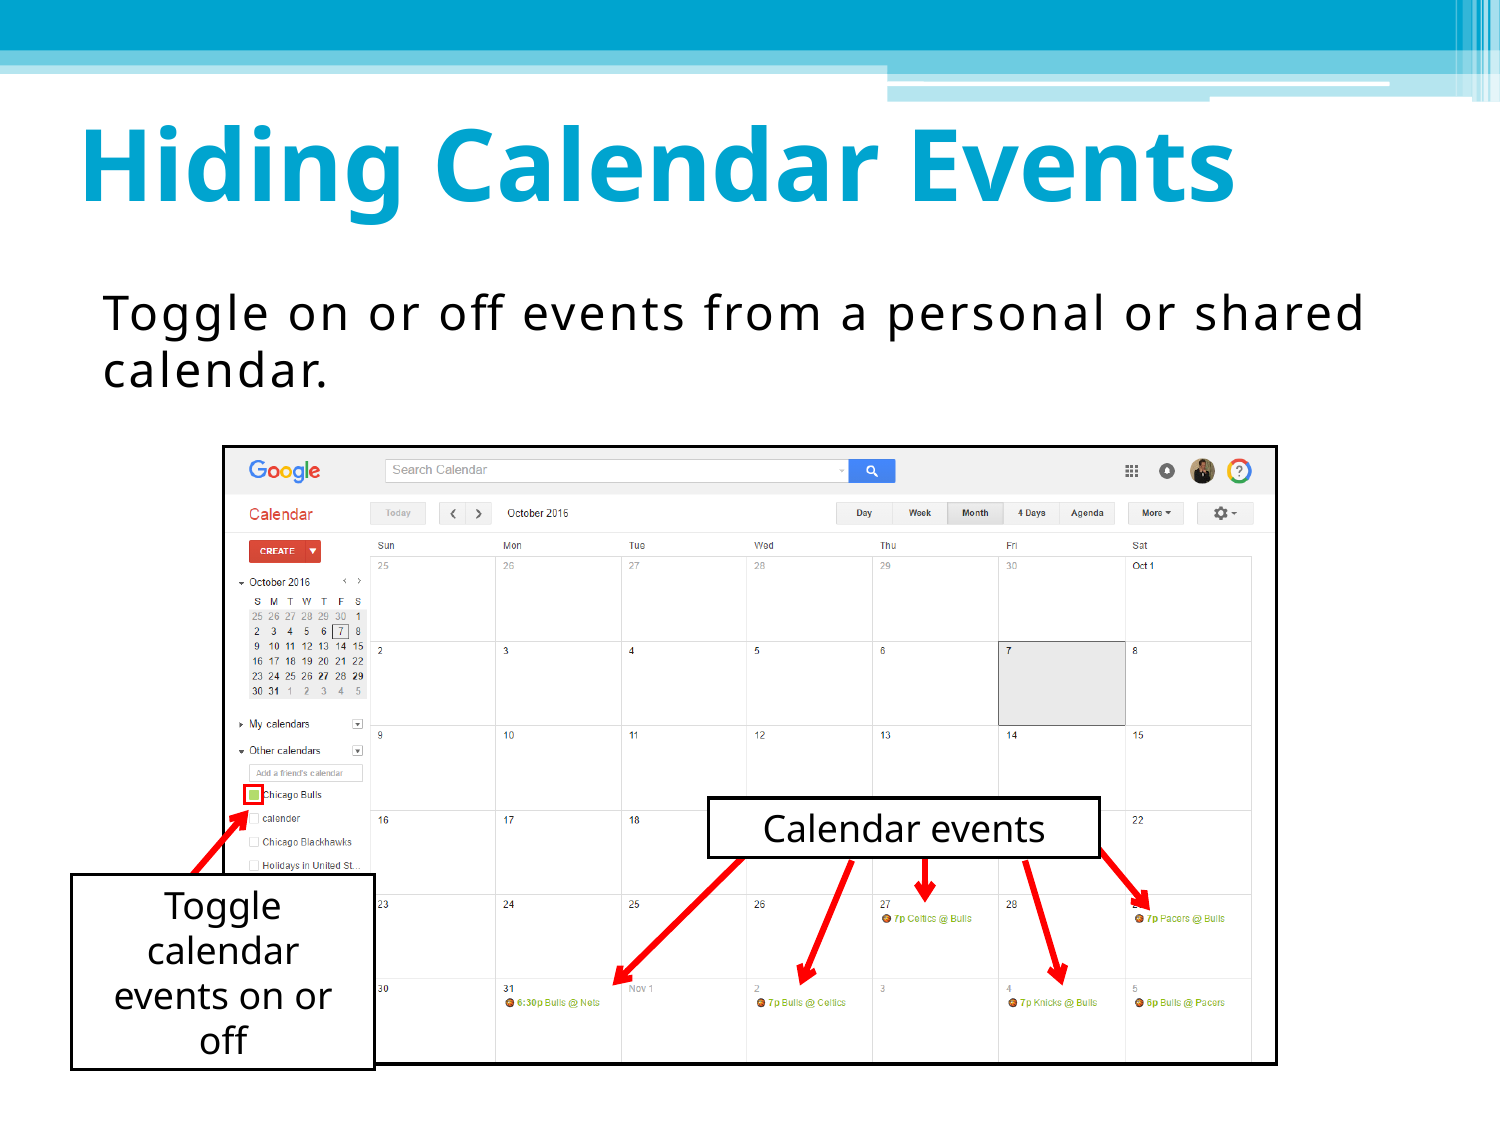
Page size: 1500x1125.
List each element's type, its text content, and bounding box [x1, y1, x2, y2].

text_box Toggle calendar events on or off [71, 874, 375, 1070]
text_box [1024, 860, 1063, 986]
title Hiding Calendar Events [62, 75, 1500, 248]
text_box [612, 847, 753, 986]
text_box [1087, 835, 1150, 911]
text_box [799, 860, 853, 986]
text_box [177, 809, 249, 893]
picture [224, 448, 1275, 1063]
text_box Toggle on or off events from a personal or shared calendar. [80, 274, 1406, 413]
